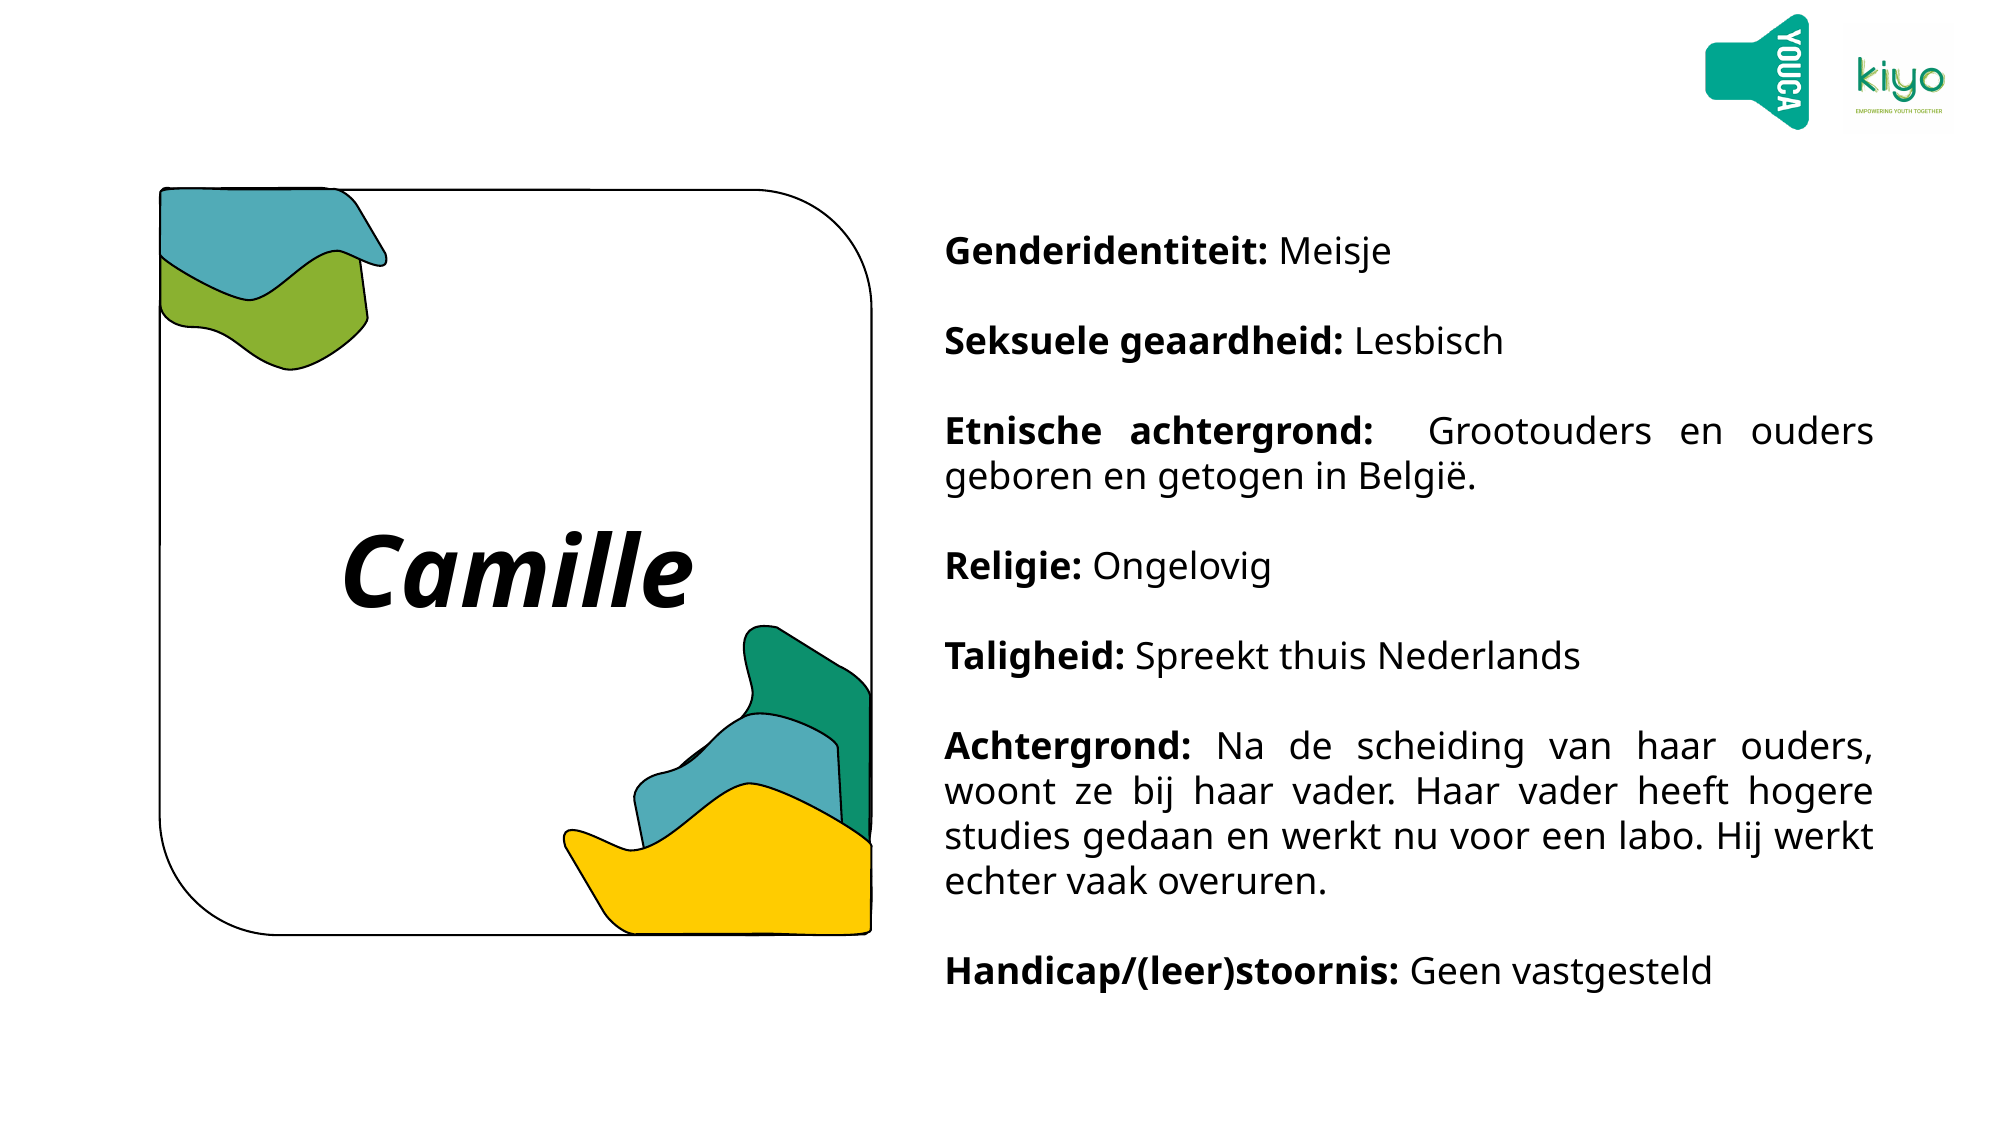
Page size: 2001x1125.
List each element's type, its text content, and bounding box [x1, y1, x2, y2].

text_box [633, 712, 843, 847]
text_box [158, 187, 388, 302]
text_box [562, 782, 873, 937]
text_box [159, 252, 369, 371]
picture [1843, 23, 1954, 134]
text_box [158, 188, 873, 937]
text_box Camille [324, 500, 718, 635]
text_box [740, 624, 872, 841]
text_box Genderidentiteit: Meisje Seksuele geaardheid: Lesbisch Etnische achtergrond: Grootouders en ouders geboren en getogen in België. Religie: Ongelovig Taligheid: Spreekt thuis Nederlands Achtergrond: Na de scheiding van haar ouders, woont ze bij haar vader. Haar vader heeft hogere studies gedaan en werkt nu voor een labo. Hij werkt echter vaak overuren. Handicap/(leer)stoornis: Geen vastgesteld [929, 219, 1890, 1045]
picture [1689, 4, 1825, 139]
